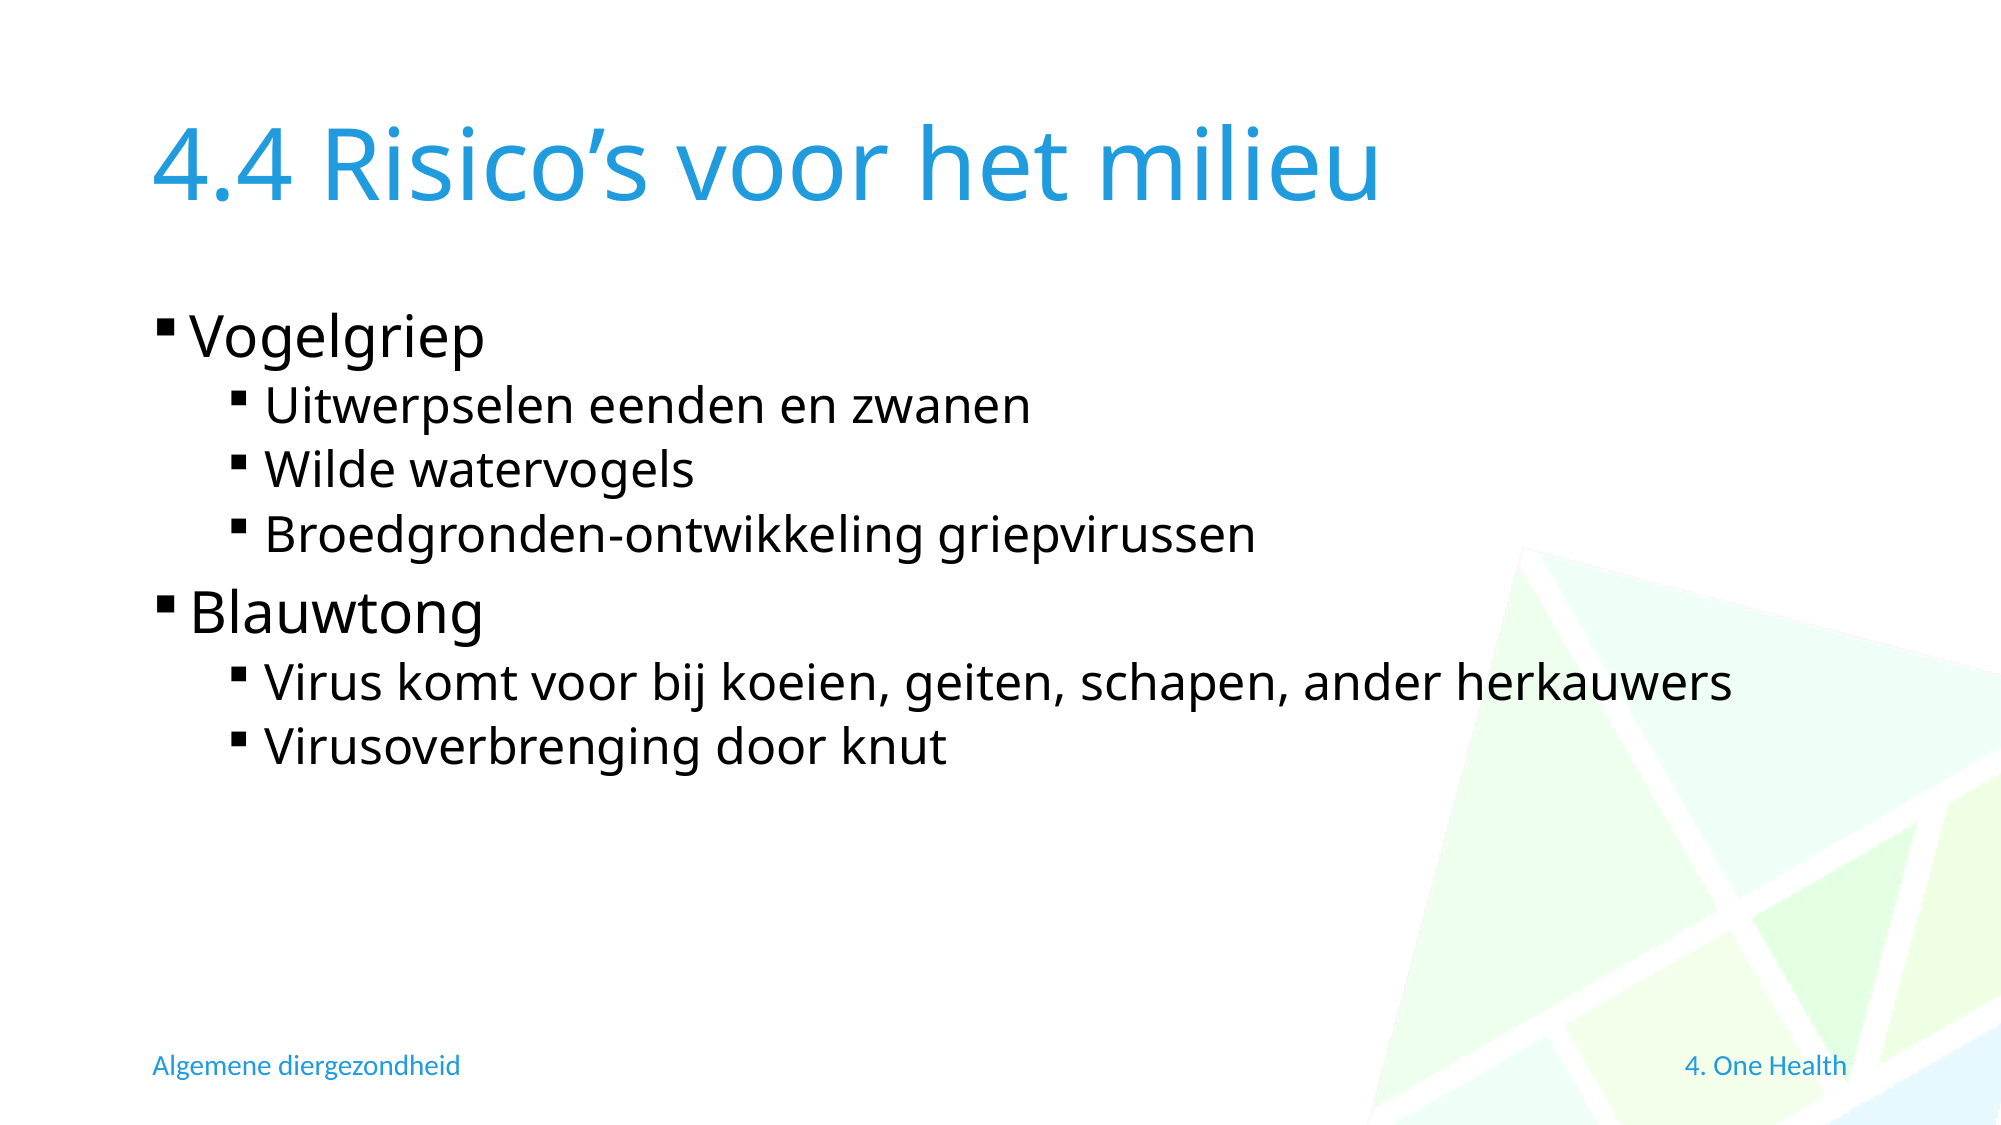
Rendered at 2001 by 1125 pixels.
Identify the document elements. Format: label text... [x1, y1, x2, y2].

list Algemene diergezondheid [137, 1042, 588, 1103]
list 4. One Health [1412, 1042, 1863, 1103]
list Vogelgriep Uitwerpselen eenden en zwanen Wilde watervogels Broedgronden-ontwikkeling griepvirussen Blauwtong Virus komt voor bij koeien, geiten, schapen, ander herkauwers Virusoverbrenging door knut [137, 299, 1863, 1014]
title 4.4 Risico’s voor het milieu [137, 59, 1863, 278]
